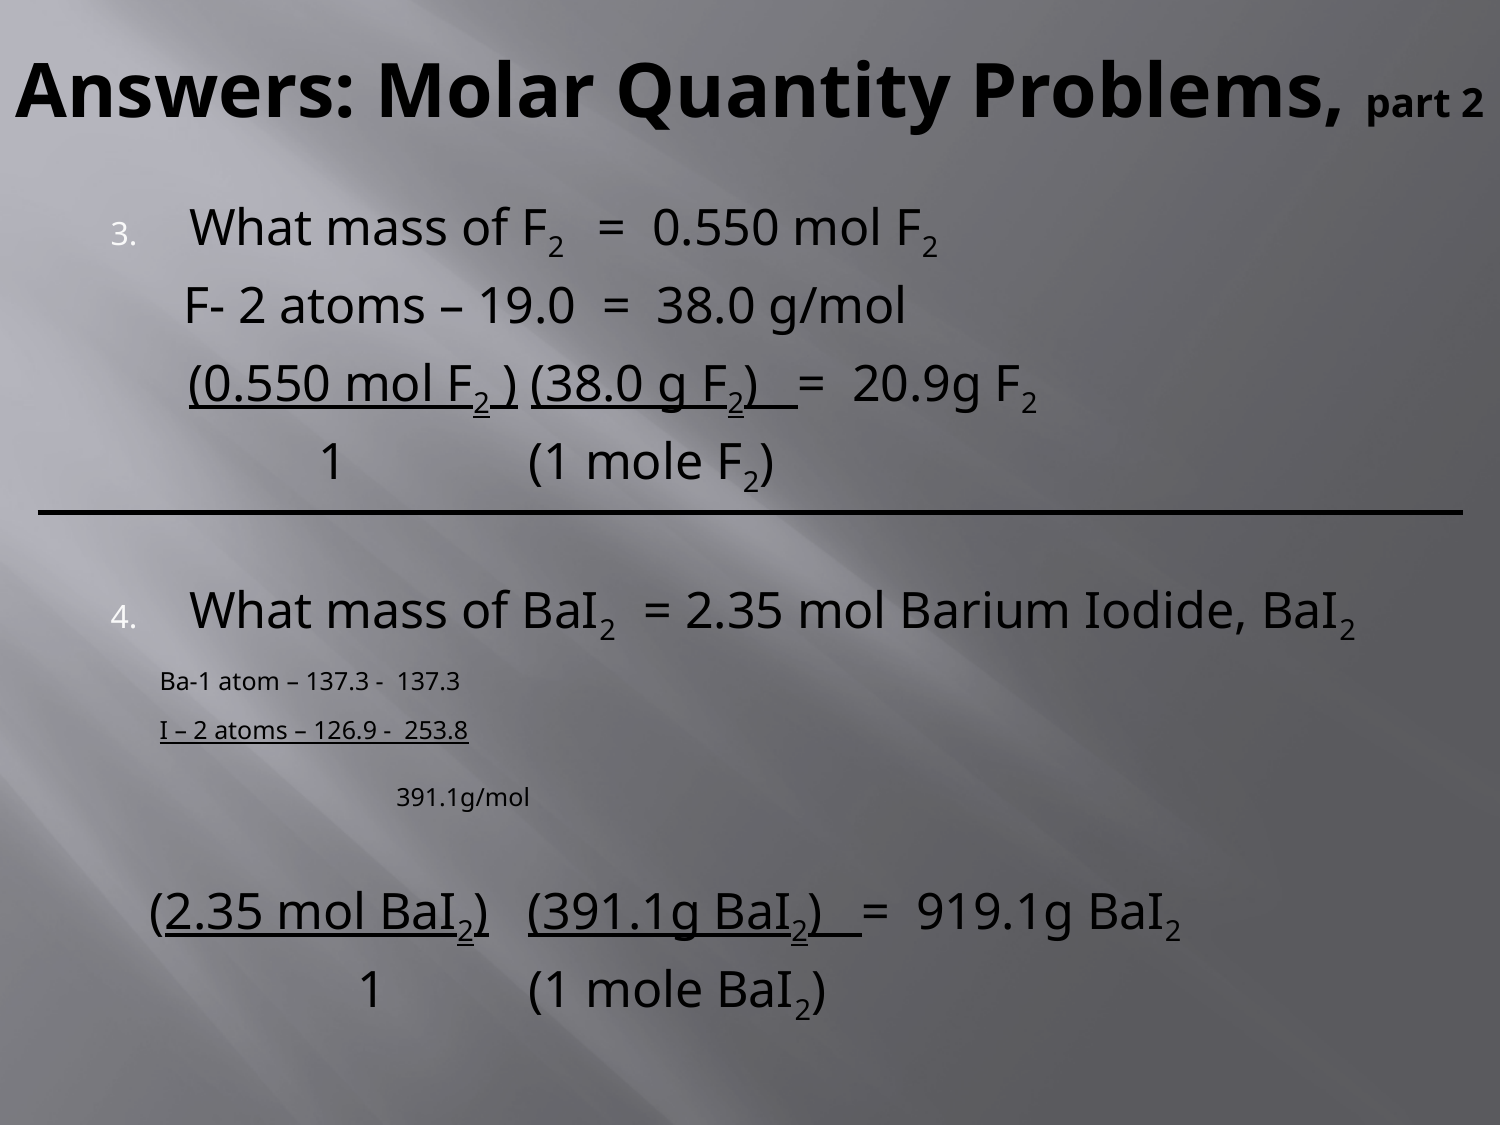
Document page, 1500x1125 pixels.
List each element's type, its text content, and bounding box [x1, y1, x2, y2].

title Answers: Molar Quantity Problems, part 2 [0, 0, 1500, 175]
list What mass of F2 = 0.550 mol F2 F- 2 atoms – 19.0 = 38.0 g/mol (0.550 mol F2 ) (38.0 g F2) = 20.9g F2 1 (1 mole F2) What mass of BaI2 = 2.35 mol Barium Iodide, BaI2 Ba-1 atom – 137.3 - 137.3 I – 2 atoms – 126.9 - 253.8 391.1g/mol (2.35 mol BaI2) (391.1g BaI2) = 919.1g BaI2 1 (1 mole BaI2) [75, 187, 1425, 510]
list What mass of F2 = 0.550 mol F2 F- 2 atoms – 19.0 = 38.0 g/mol (0.550 mol F2 ) (38.0 g F2) = 20.9g F2 1 (1 mole F2) What mass of BaI2 = 2.35 mol Barium Iodide, BaI2 Ba-1 atom – 137.3 - 137.3 I – 2 atoms – 126.9 - 253.8 391.1g/mol (2.35 mol BaI2) (391.1g BaI2) = 919.1g BaI2 1 (1 mole BaI2) [75, 515, 1425, 1035]
